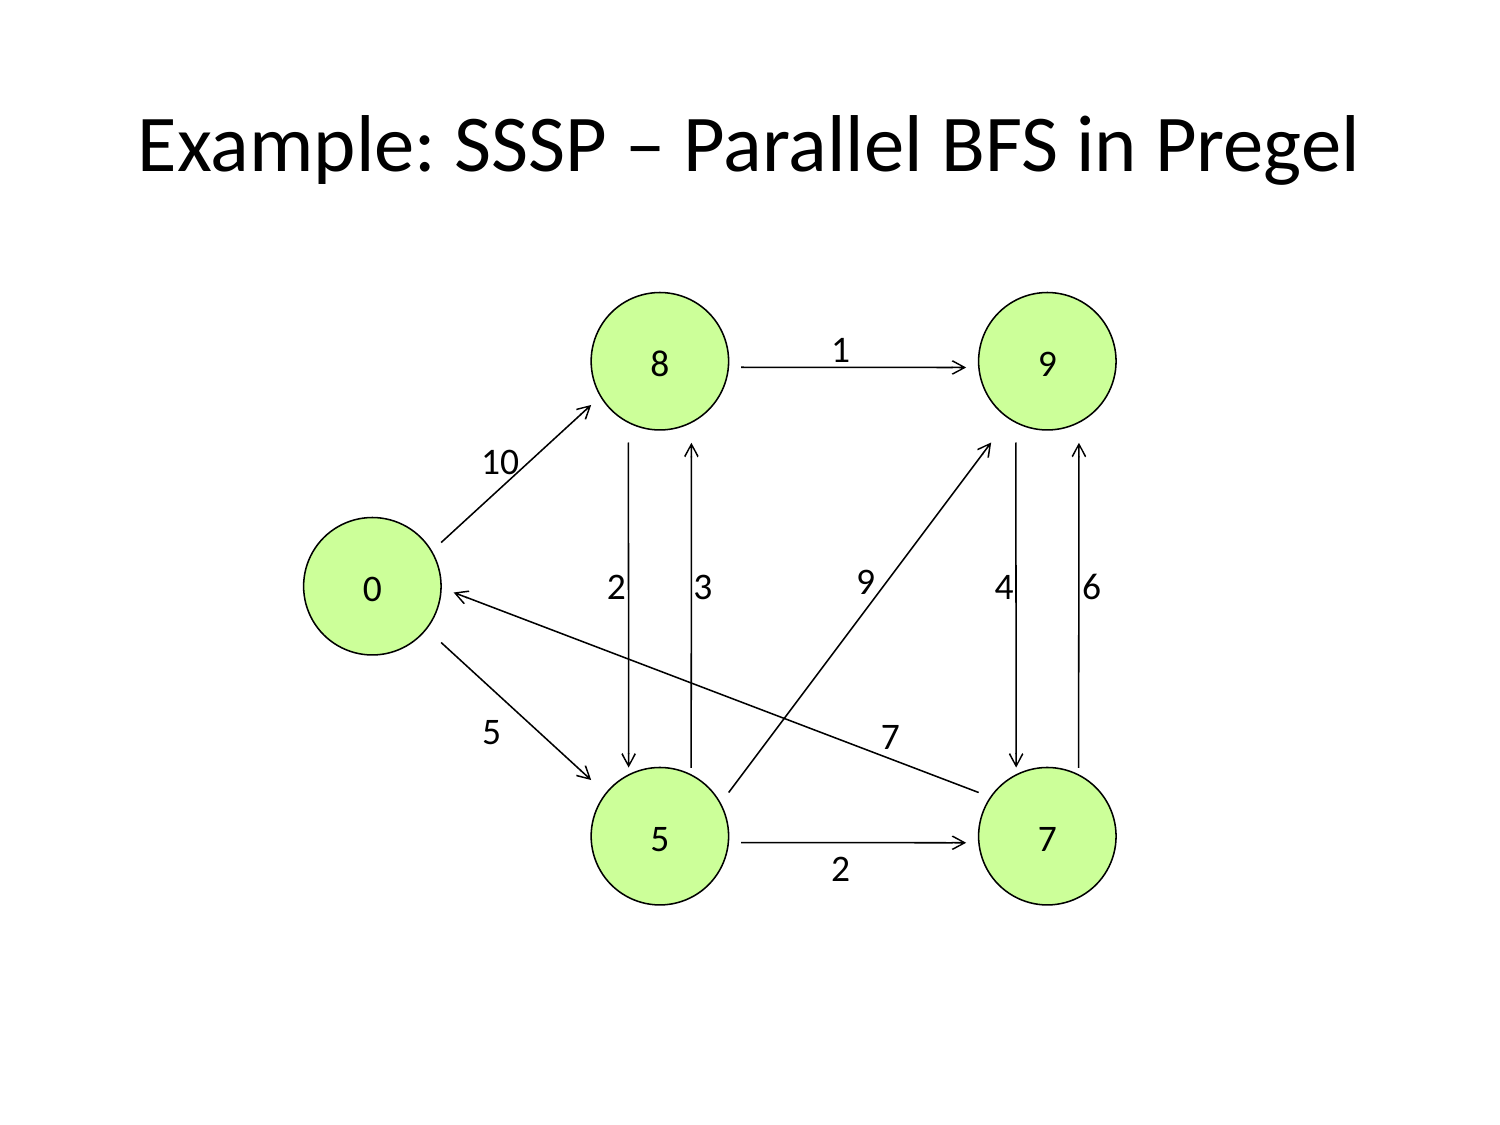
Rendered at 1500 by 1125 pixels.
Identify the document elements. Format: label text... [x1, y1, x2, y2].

title Example: SSSP – Parallel BFS in Pregel [75, 45, 1425, 233]
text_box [303, 292, 1117, 906]
